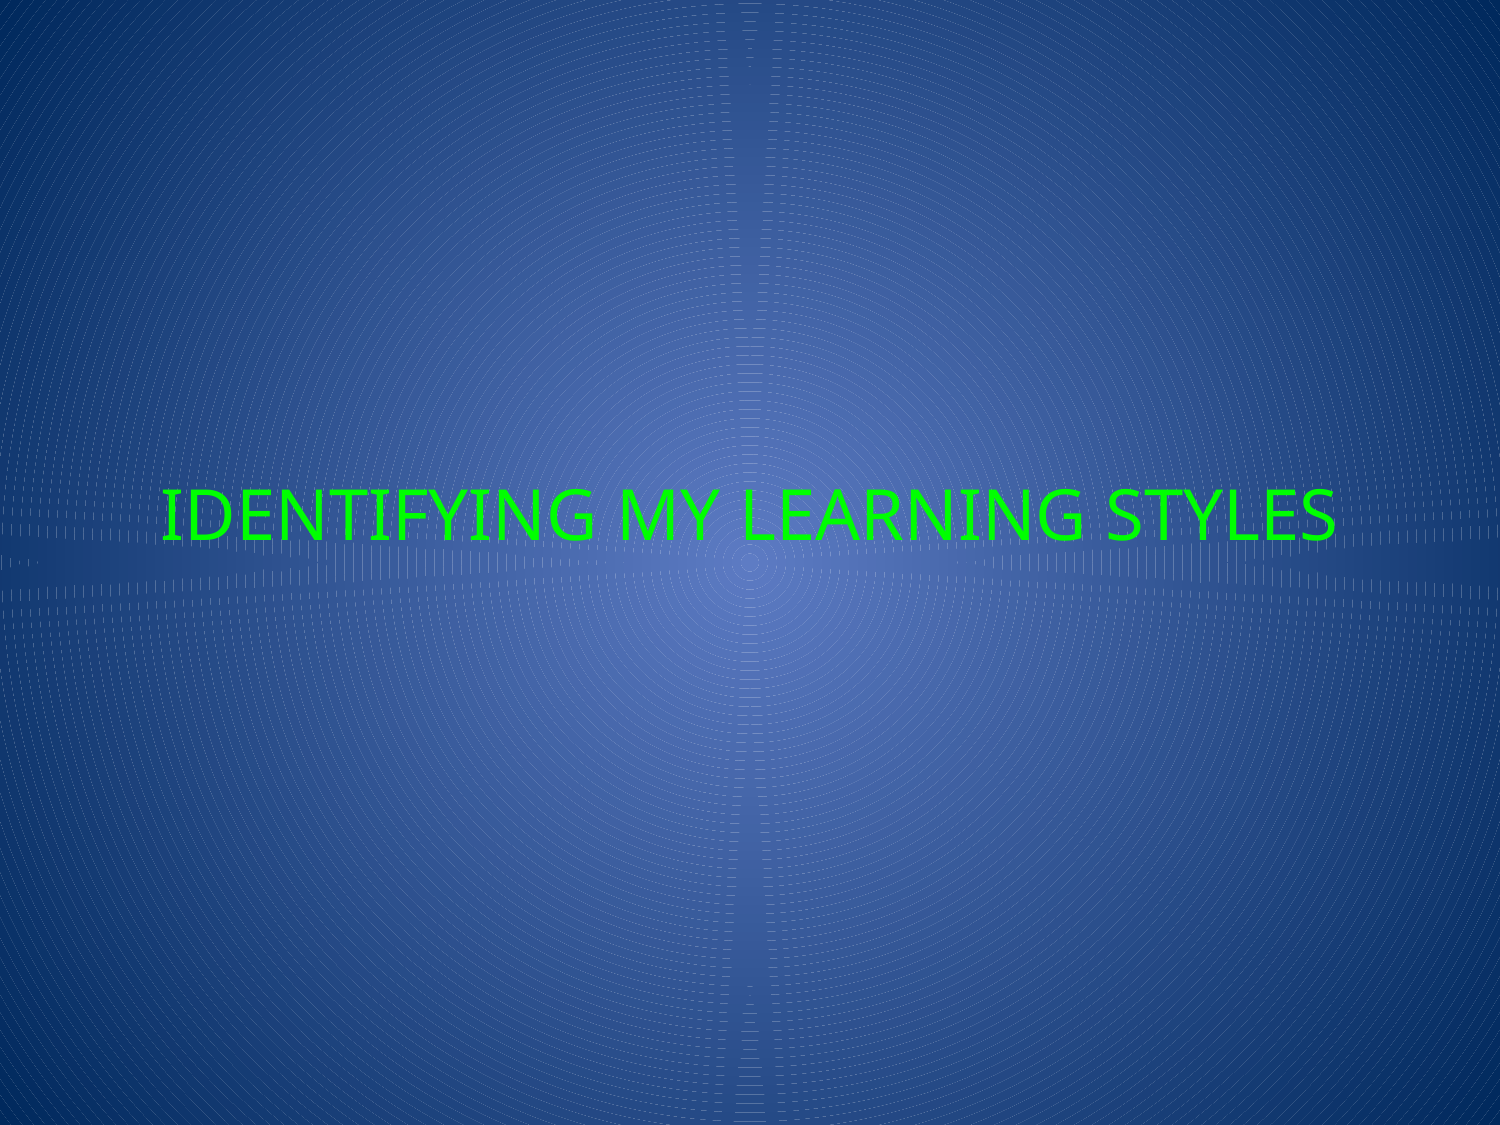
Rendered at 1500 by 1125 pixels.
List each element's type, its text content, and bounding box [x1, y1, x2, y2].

title IDENTIFYING MY LEARNING STYLES [112, 433, 1388, 675]
